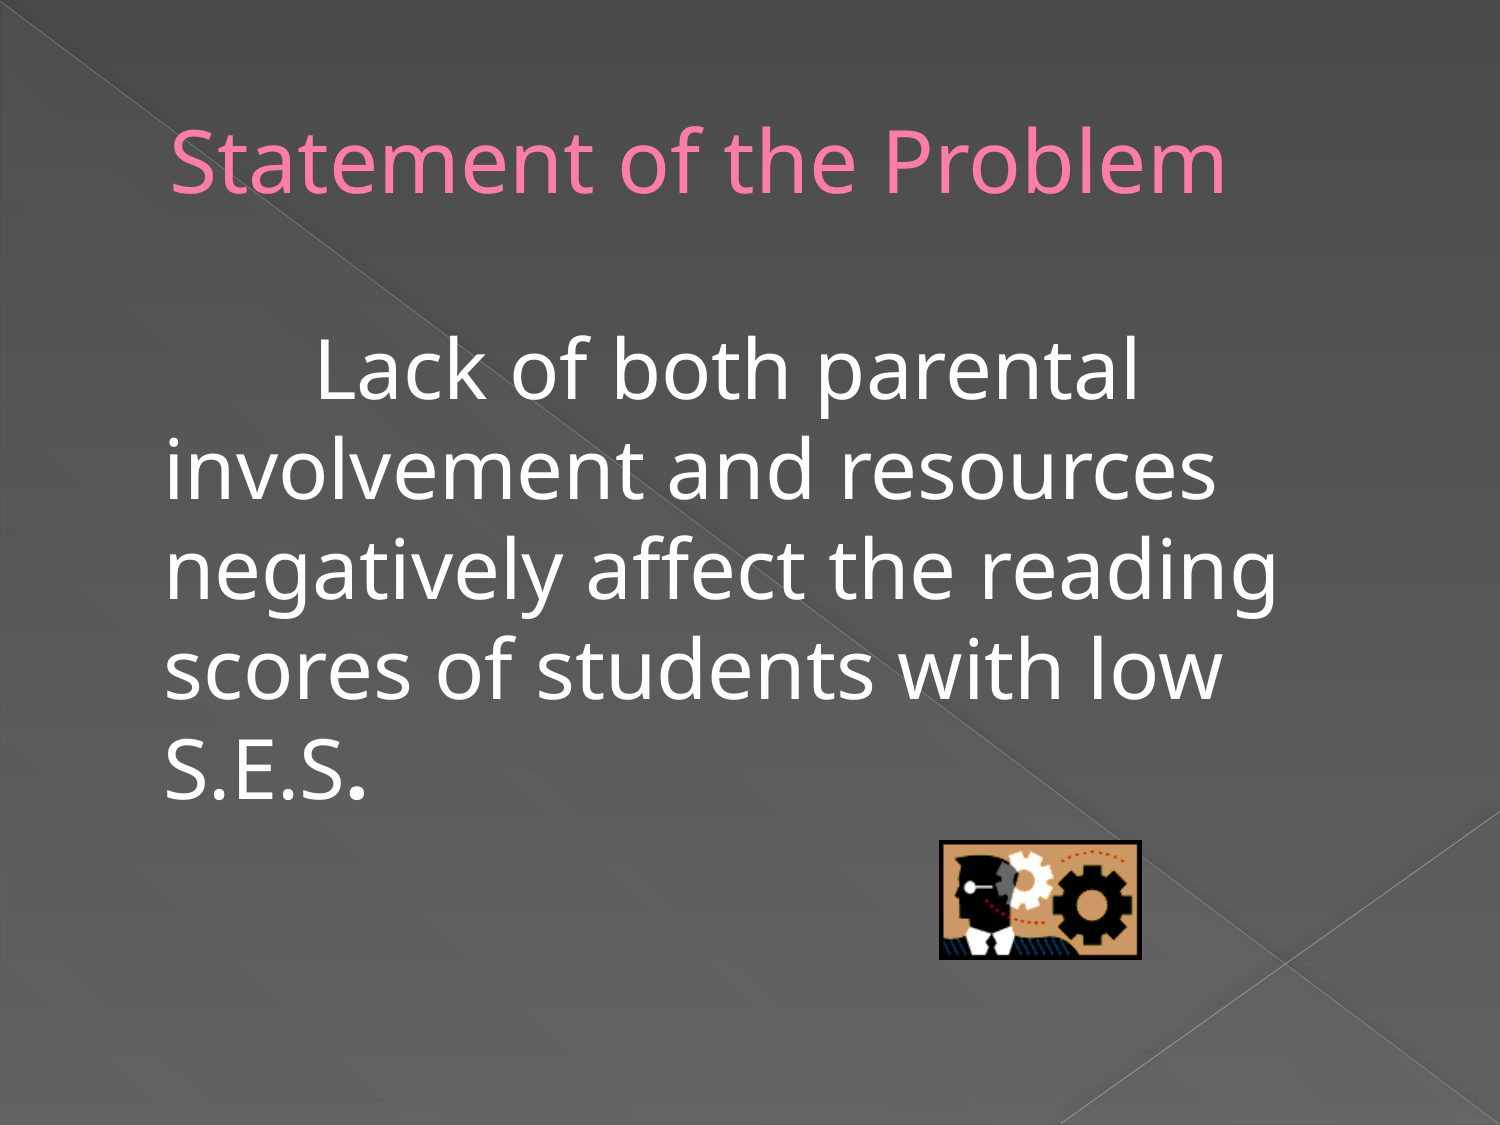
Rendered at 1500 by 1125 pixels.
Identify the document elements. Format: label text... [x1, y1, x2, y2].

title Statement of the Problem [75, 43, 1425, 274]
list Lack of both parental involvement and resources negatively affect the reading scores of students with low S.E.S. [75, 308, 1425, 1059]
picture [939, 840, 1142, 960]
